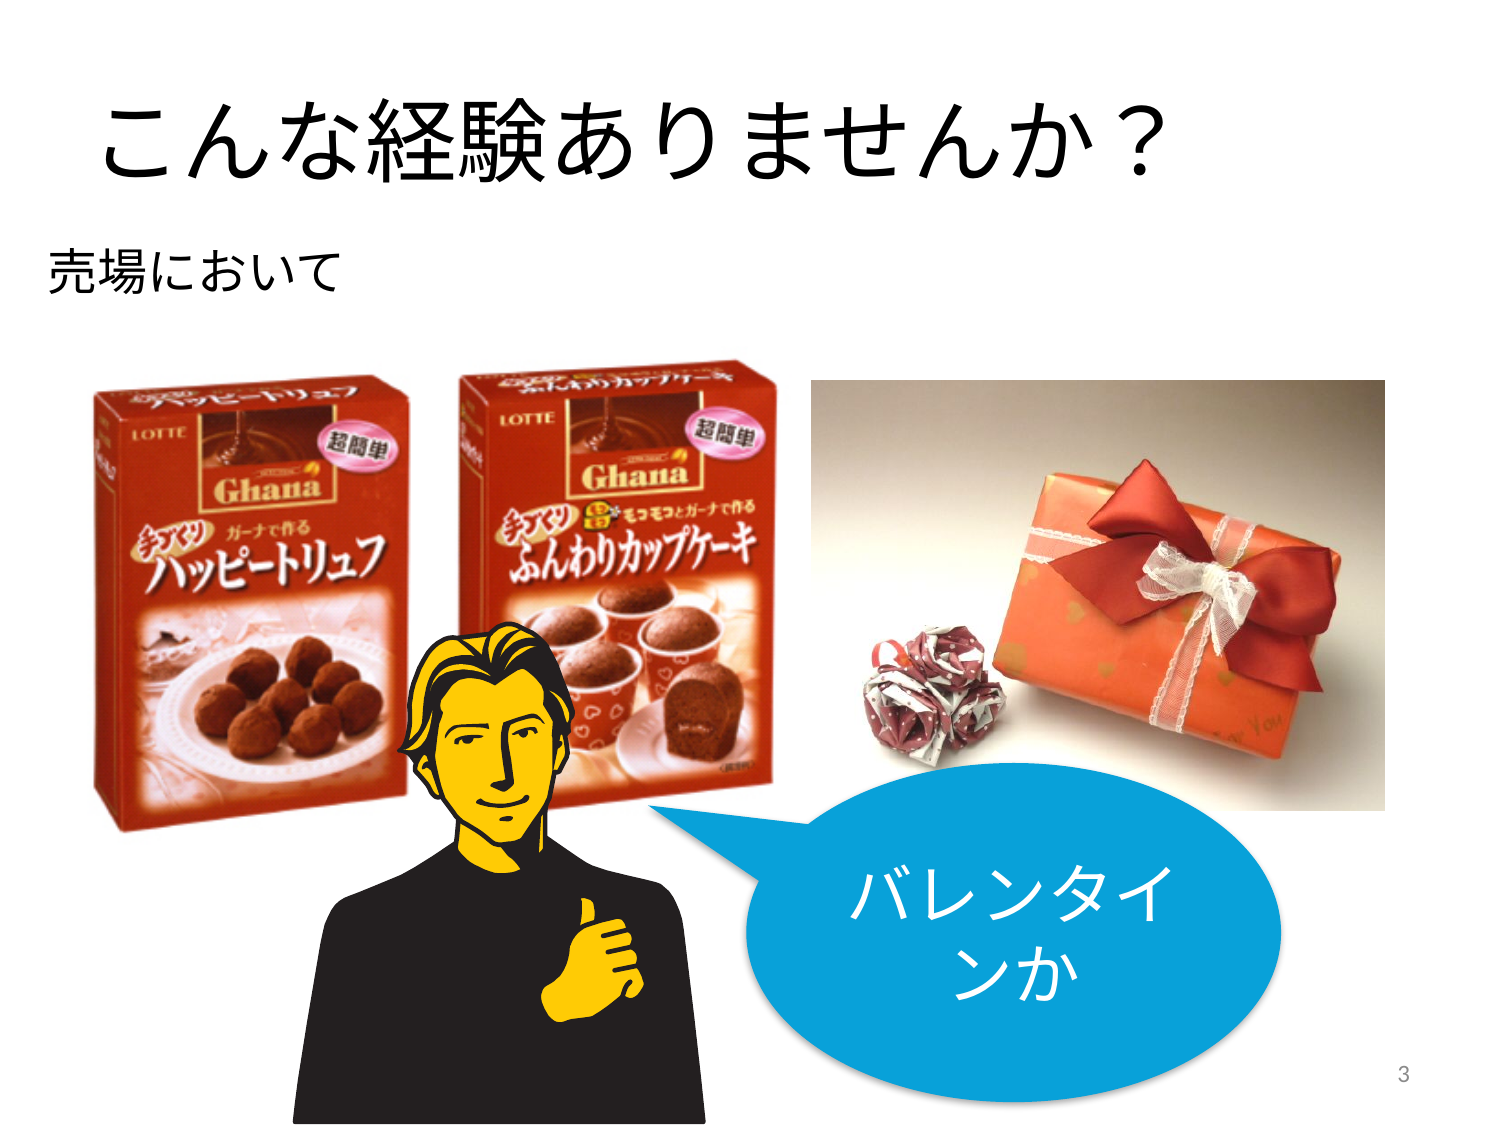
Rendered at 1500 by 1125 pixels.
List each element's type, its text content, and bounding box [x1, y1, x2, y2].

slide_number 3 [1074, 1042, 1425, 1103]
title こんな経験ありませんか？ [75, 45, 1425, 233]
text_box バレンタインか [720, 818, 1282, 1103]
picture [74, 346, 801, 1125]
text_box 売場において [32, 232, 707, 308]
picture [810, 379, 1385, 811]
